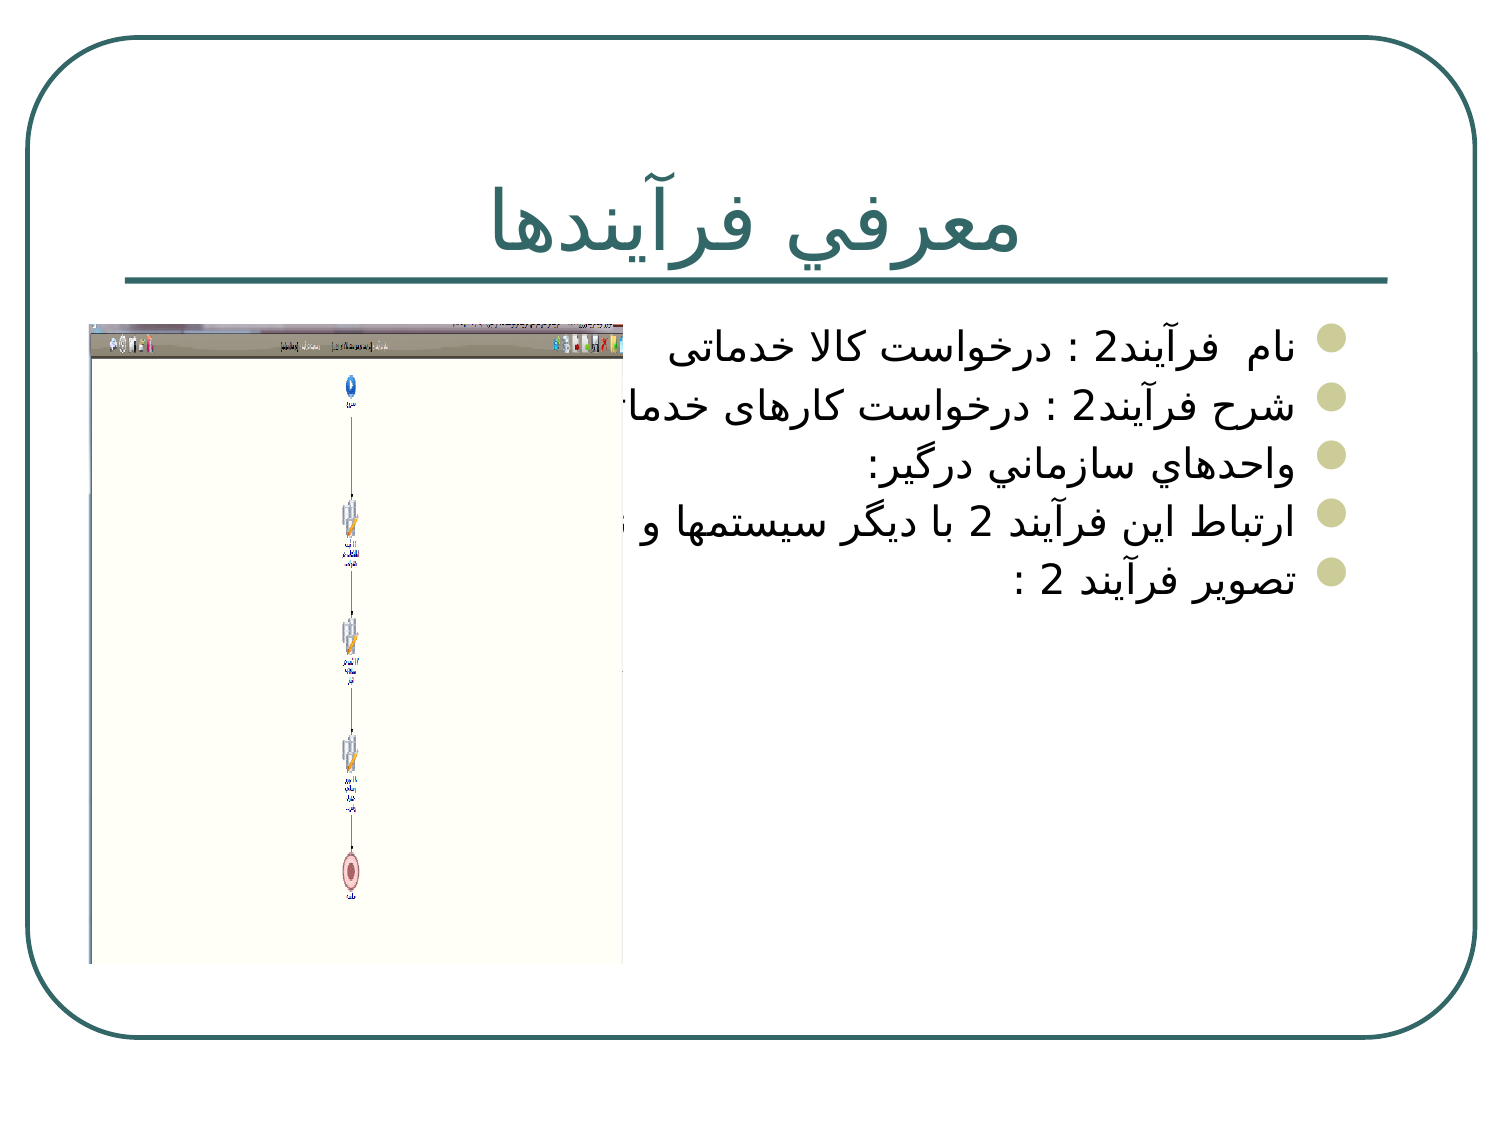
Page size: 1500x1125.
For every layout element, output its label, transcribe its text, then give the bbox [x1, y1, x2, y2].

list نام فرآيند2 : درخواست کالا خدماتی شرح فرآيند2 : درخواست کارهای خدماتی در سیستم واحدهاي سازماني درگير: ارتباط اين فرآيند 2 با ديگر سيستمها و نوع ارتباط: تصوير فرآيند 2 : [125, 312, 1388, 975]
title معرفي فرآيندها [125, 87, 1388, 275]
picture [88, 323, 623, 964]
